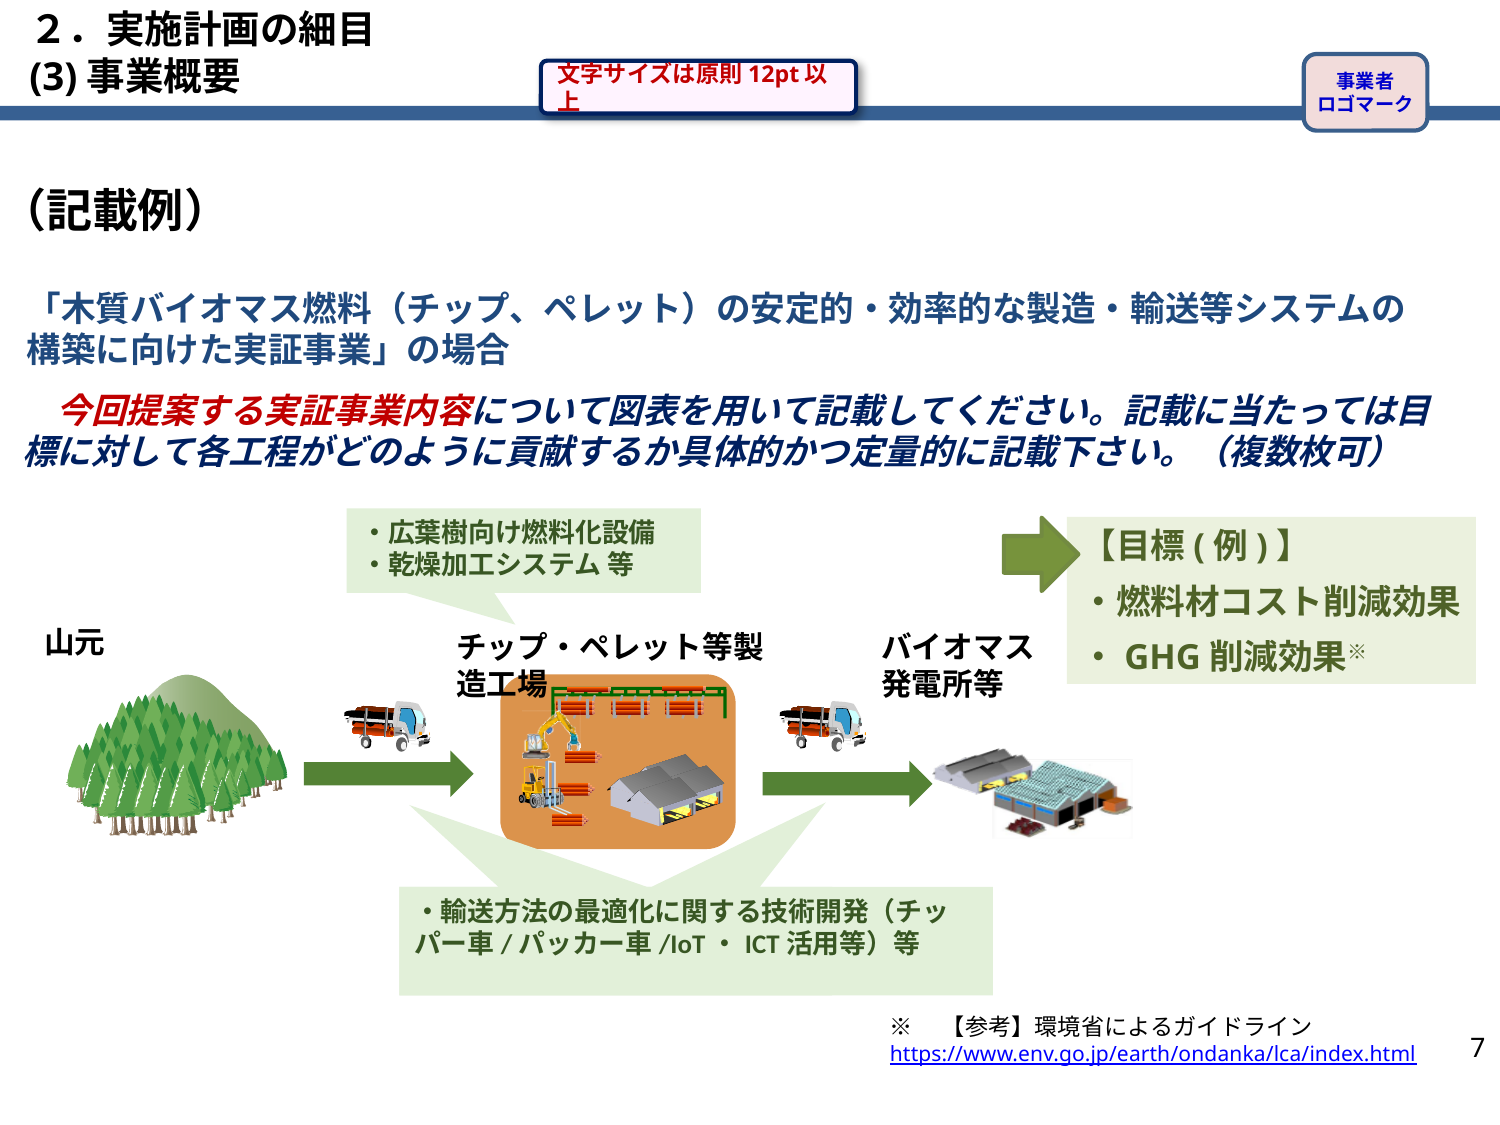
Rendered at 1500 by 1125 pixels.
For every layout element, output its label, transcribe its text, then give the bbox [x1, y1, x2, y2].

text_box [303, 750, 474, 797]
picture [65, 674, 289, 837]
text_box 今回提案する実証事業内容について図表を用いて記載してください。記載に当たっては目標に対して各工程がどのように貢献するか具体的かつ定量的に記載下さい。（複数枚可） [22, 388, 1463, 514]
text_box 「木質バイオマス燃料（チップ、ペレット）の安定的・効率的な製造・輸送等システムの構築に向けた実証事業」の場合 [12, 279, 1447, 378]
text_box [1001, 515, 1081, 593]
title ２．実施計画の細目 (3)事業概要 [29, 12, 1456, 92]
picture [781, 697, 870, 762]
text_box ・輸送方法の最適化に関する技術開発（チッパー車/パッカー車/IoT・ICT活用等）等 [399, 804, 993, 996]
text_box 文字サイズは原則12pt以上 [538, 58, 859, 116]
text_box チップ・ペレット等製造工場 [441, 620, 806, 710]
text_box 【目標(例)】 ・燃料材コスト削減効果 ・GHG削減効果※ [1066, 516, 1476, 684]
text_box （記載例） [0, 180, 1195, 237]
picture [932, 748, 1134, 840]
text_box バイオマス 発電所等 [866, 620, 1078, 710]
picture [346, 697, 434, 762]
text_box ・広葉樹向け燃料化設備 ・乾燥加工システム 等 [346, 508, 701, 620]
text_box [1303, 53, 1428, 131]
text_box ・輸送方法の最適化に関する工夫 [653, 802, 826, 886]
text_box 山元 [29, 615, 294, 668]
text_box [762, 760, 927, 807]
text_box ※ 【参考】環境省によるガイドライン https://www.env.go.jp/earth/ondanka/lca/index.html [874, 1005, 1475, 1077]
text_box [499, 674, 736, 850]
text_box 7 [1397, 1030, 1486, 1067]
